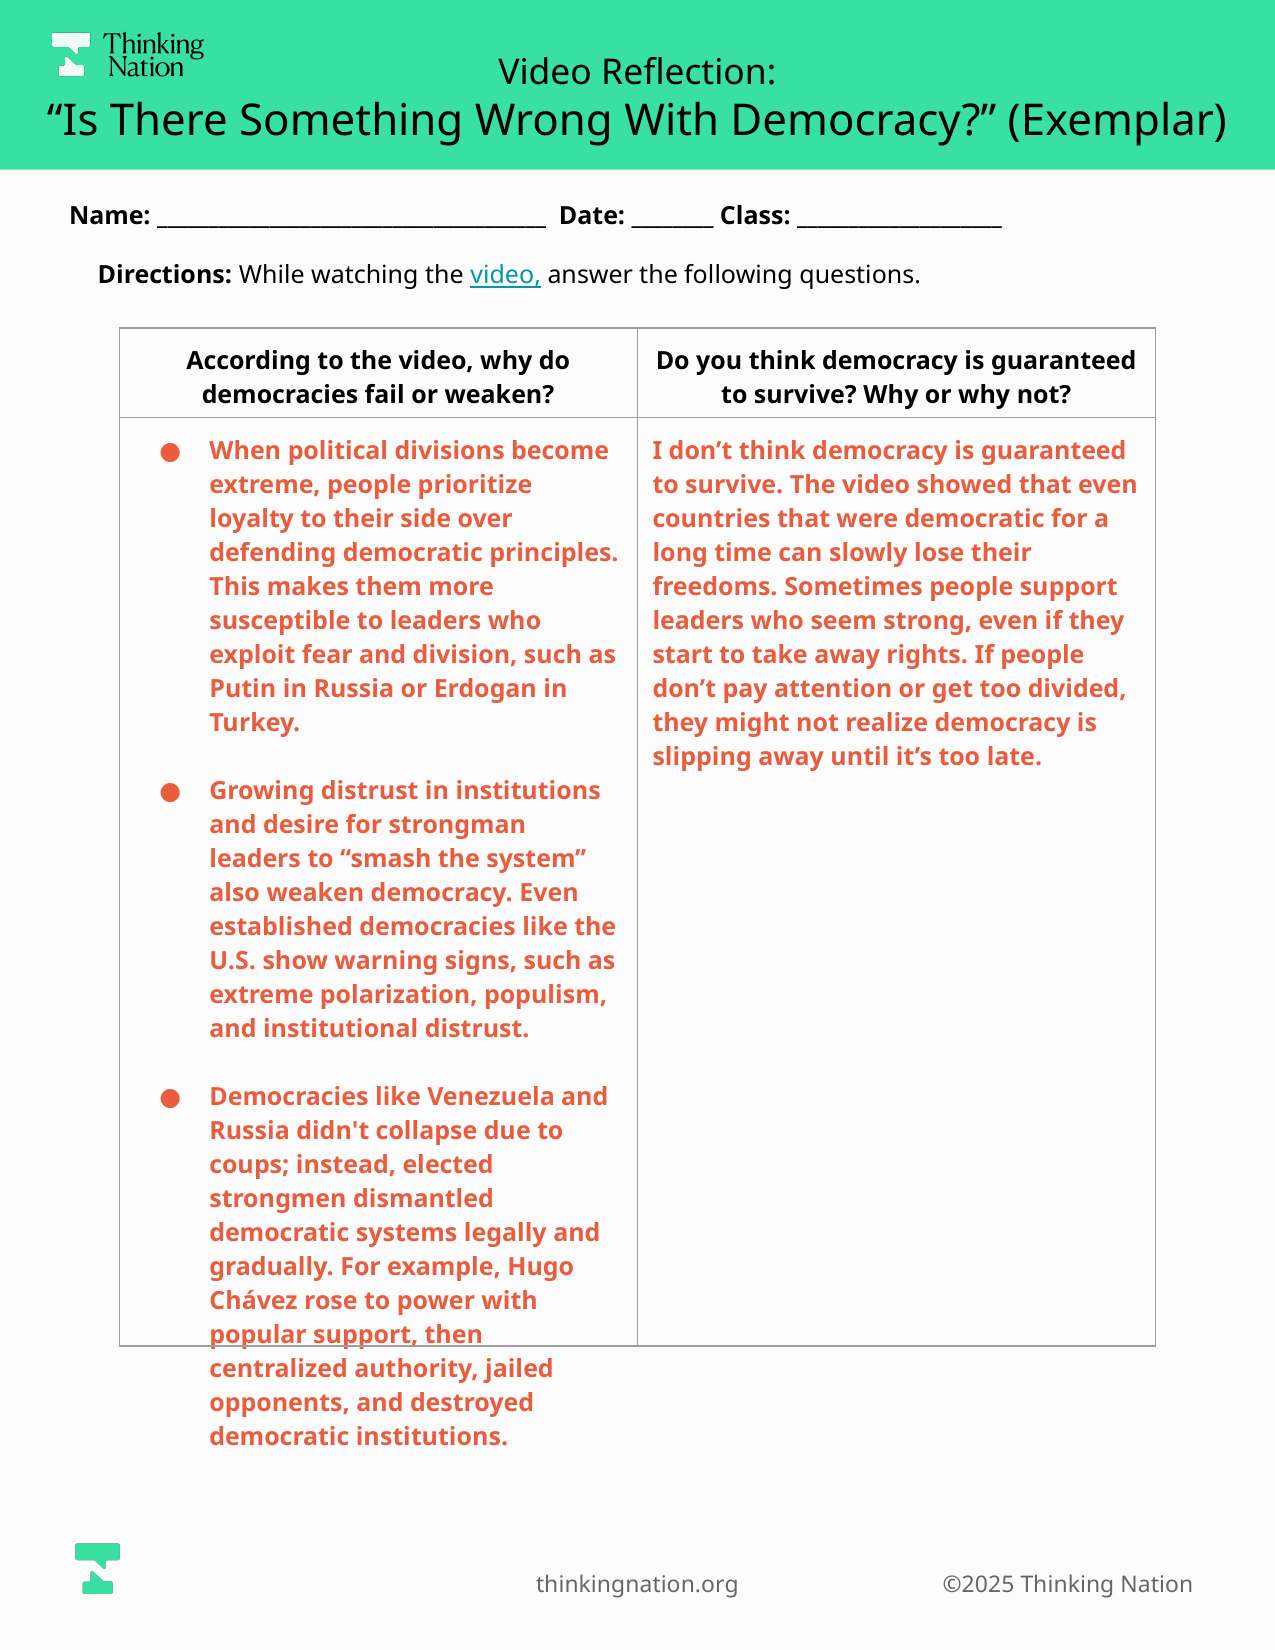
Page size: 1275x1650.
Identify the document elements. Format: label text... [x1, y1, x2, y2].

table_cell I don’t think democracy is guaranteed to survive. The video showed that even countries that were democratic for a long time can slowly lose their freedoms. Sometimes people support leaders who seem strong, even if they start to take away rights. If people don’t pay attention or get too divided, they might not realize democracy is slipping away until it’s too late. [638, 418, 1155, 1345]
text_box Video Reflection: “Is There Something Wrong With Democracy?” (Exemplar) [0, 0, 1275, 170]
picture [35, 17, 210, 91]
picture [62, 1533, 133, 1604]
table_cell When political divisions become extreme, people prioritize loyalty to their side over defending democratic principles. This makes them more susceptible to leaders who exploit fear and division, such as Putin in Russia or Erdogan in Turkey. Growing distrust in institutions and desire for strongman leaders to “smash the system” also weaken democracy. Even established democracies like the U.S. show warning signs, such as extreme polarization, populism, and institutional distrust. Democracies like Venezuela and Russia didn't collapse due to coups; instead, elected strongmen dismantled democratic systems legally and gradually. For example, Hugo Chávez rose to power with popular support, then centralized authority, jailed opponents, and destroyed democratic institutions. [120, 418, 637, 1345]
text_box Name: ______________________________________ Date: ________ Class: ____________________ [54, 184, 1221, 244]
table_header According to the video, why do democracies fail or weaken? [120, 329, 637, 417]
text_box Directions: While watching the video, answer the following questions. [82, 243, 1193, 308]
text_box ©2025 Thinking Nation [907, 1553, 1210, 1605]
text_box thinkingnation.org [486, 1553, 789, 1605]
table_header Do you think democracy is guaranteed to survive? Why or why not? [638, 329, 1155, 417]
